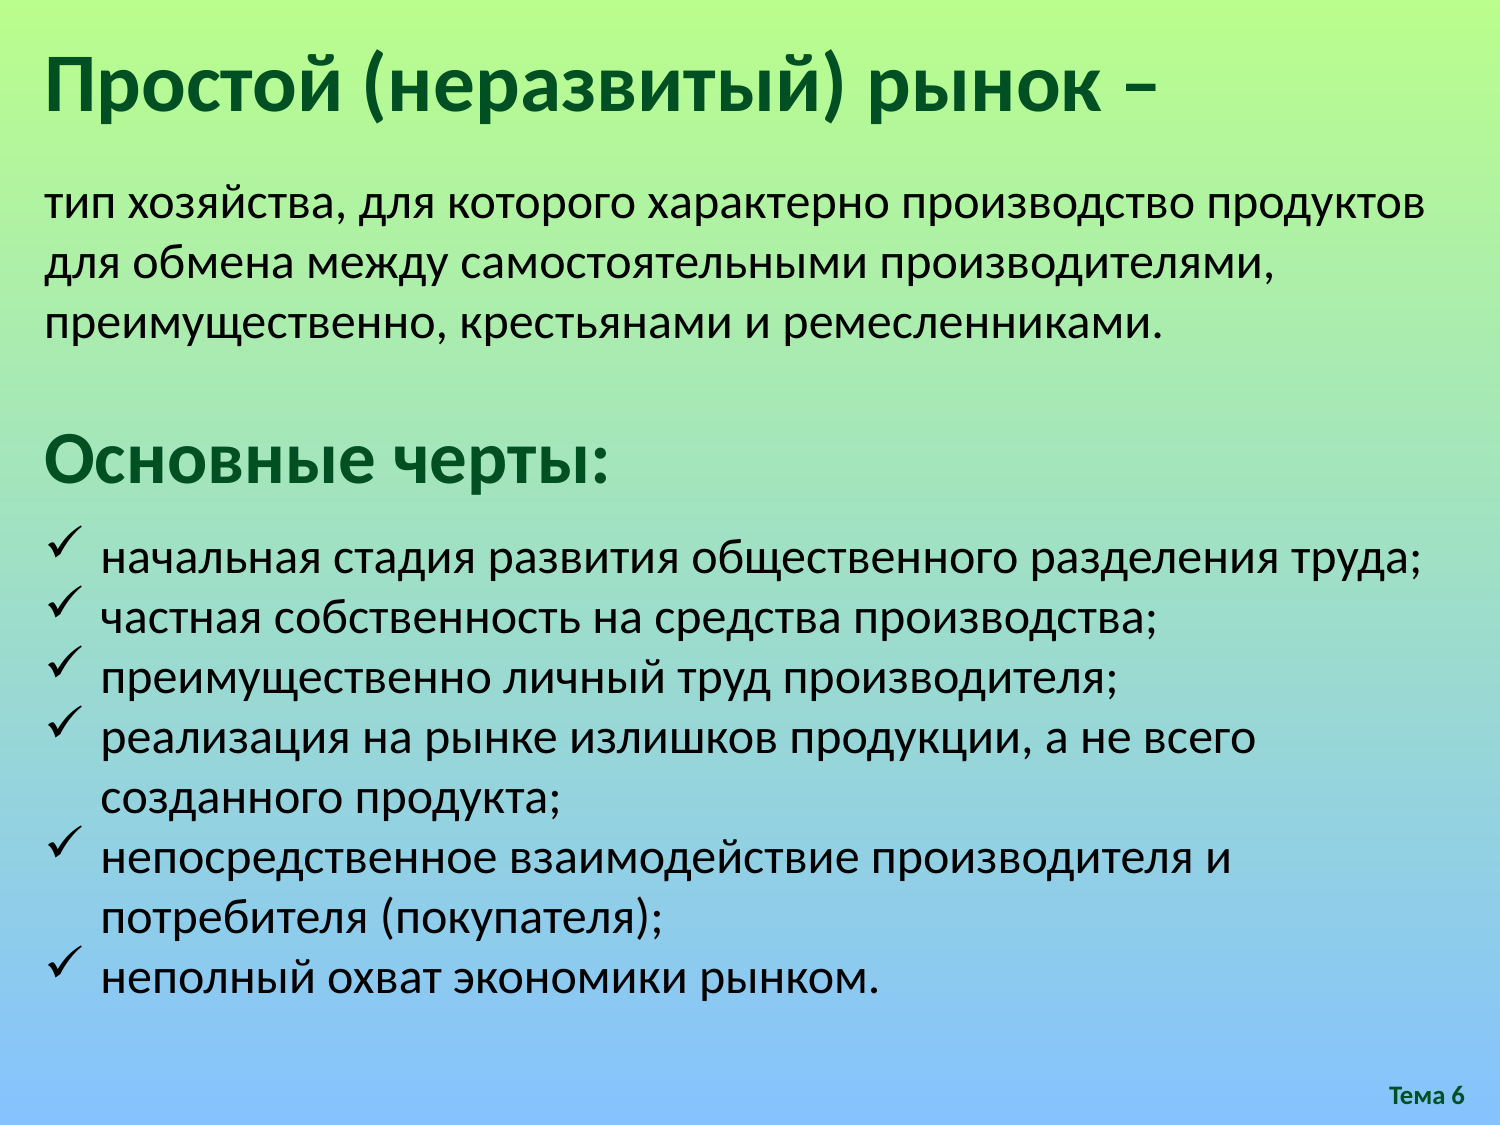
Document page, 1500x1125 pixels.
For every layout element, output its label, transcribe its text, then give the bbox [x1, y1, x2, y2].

text_box Тема 6 [1374, 1070, 1495, 1118]
text_box тип хозяйства, для которого характерно производство продуктов для обмена между самостоятельными производителями, преимущественно, крестьянами и ремесленниками. Основные черты: начальная стадия развития общественного разделения труда; частная собственность на средства производства; преимущественно личный труд производителя; реализация на рынке излишков продукции, а не всего созданного продукта; непосредственное взаимодействие производителя и потребителя (покупателя); неполный охват экономики рынком. [29, 160, 1447, 1011]
text_box Простой (неразвитый) рынок – [29, 21, 1435, 136]
